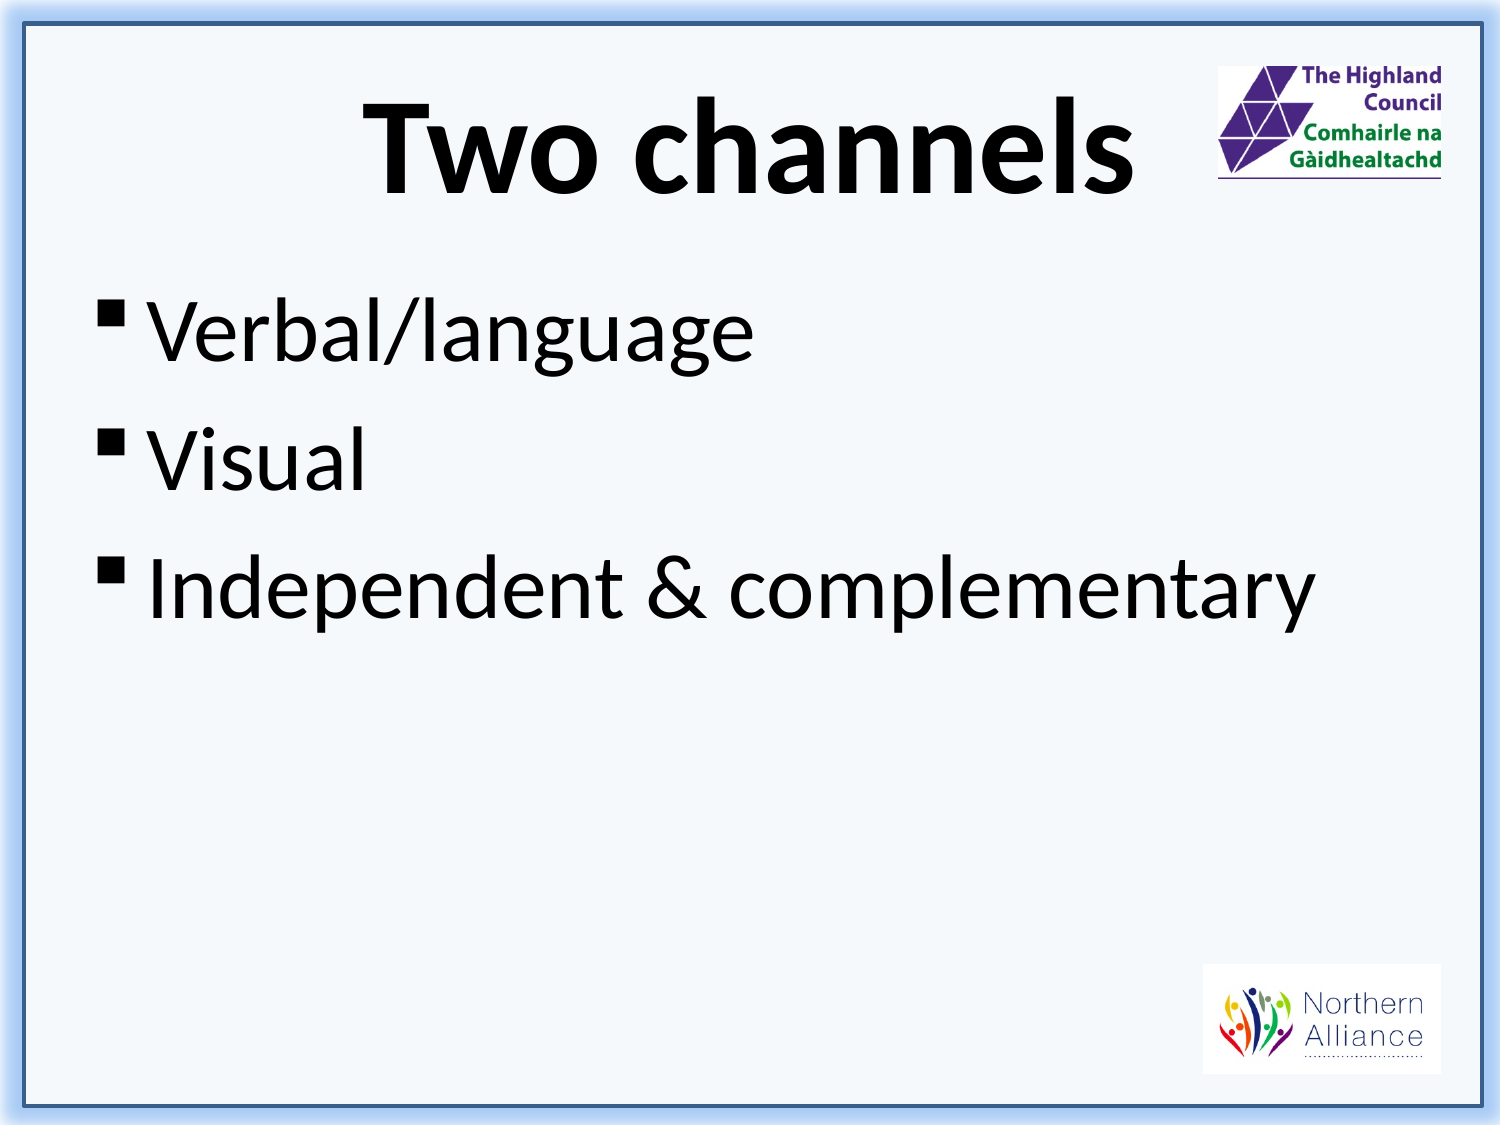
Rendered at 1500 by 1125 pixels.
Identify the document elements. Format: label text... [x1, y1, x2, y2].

picture [1203, 963, 1441, 1075]
list Verbal/language Visual Independent & complementary [75, 262, 1425, 1005]
text_box [22, 21, 1484, 1108]
picture [1218, 66, 1441, 179]
title Two channels [75, 45, 1425, 233]
